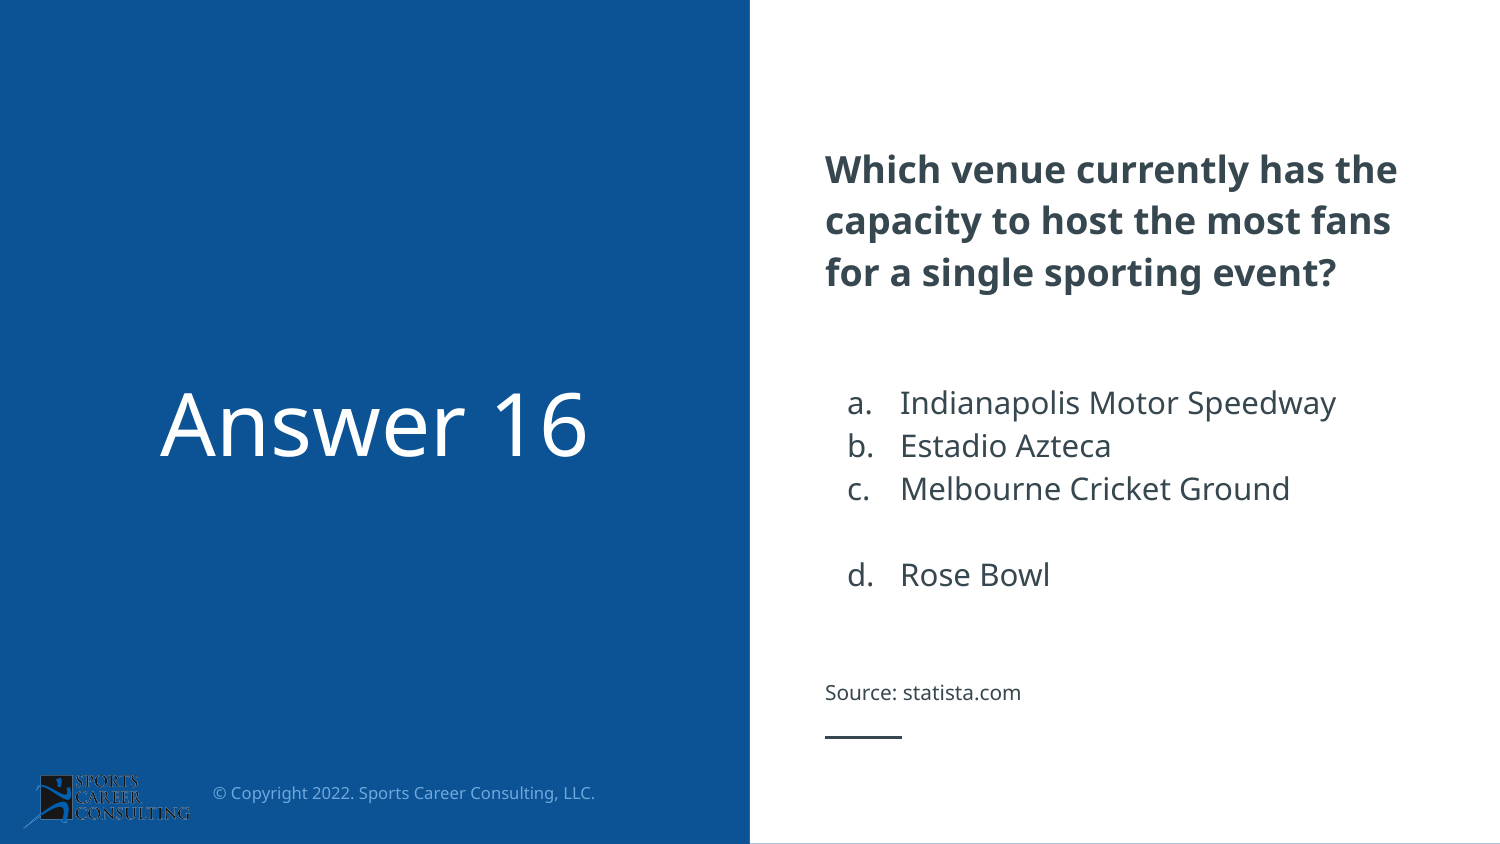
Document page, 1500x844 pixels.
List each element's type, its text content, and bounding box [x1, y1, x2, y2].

list Which venue currently has the capacity to host the most fans for a single sporting event? Indianapolis Motor Speedway Estadio Azteca Melbourne Cricket Ground Rose Bowl Source: statista.com [810, 118, 1455, 725]
picture [22, 774, 190, 829]
title Answer 16 [43, 298, 708, 546]
text_box © Copyright 2022. Sports Career Consulting, LLC. [197, 767, 750, 838]
